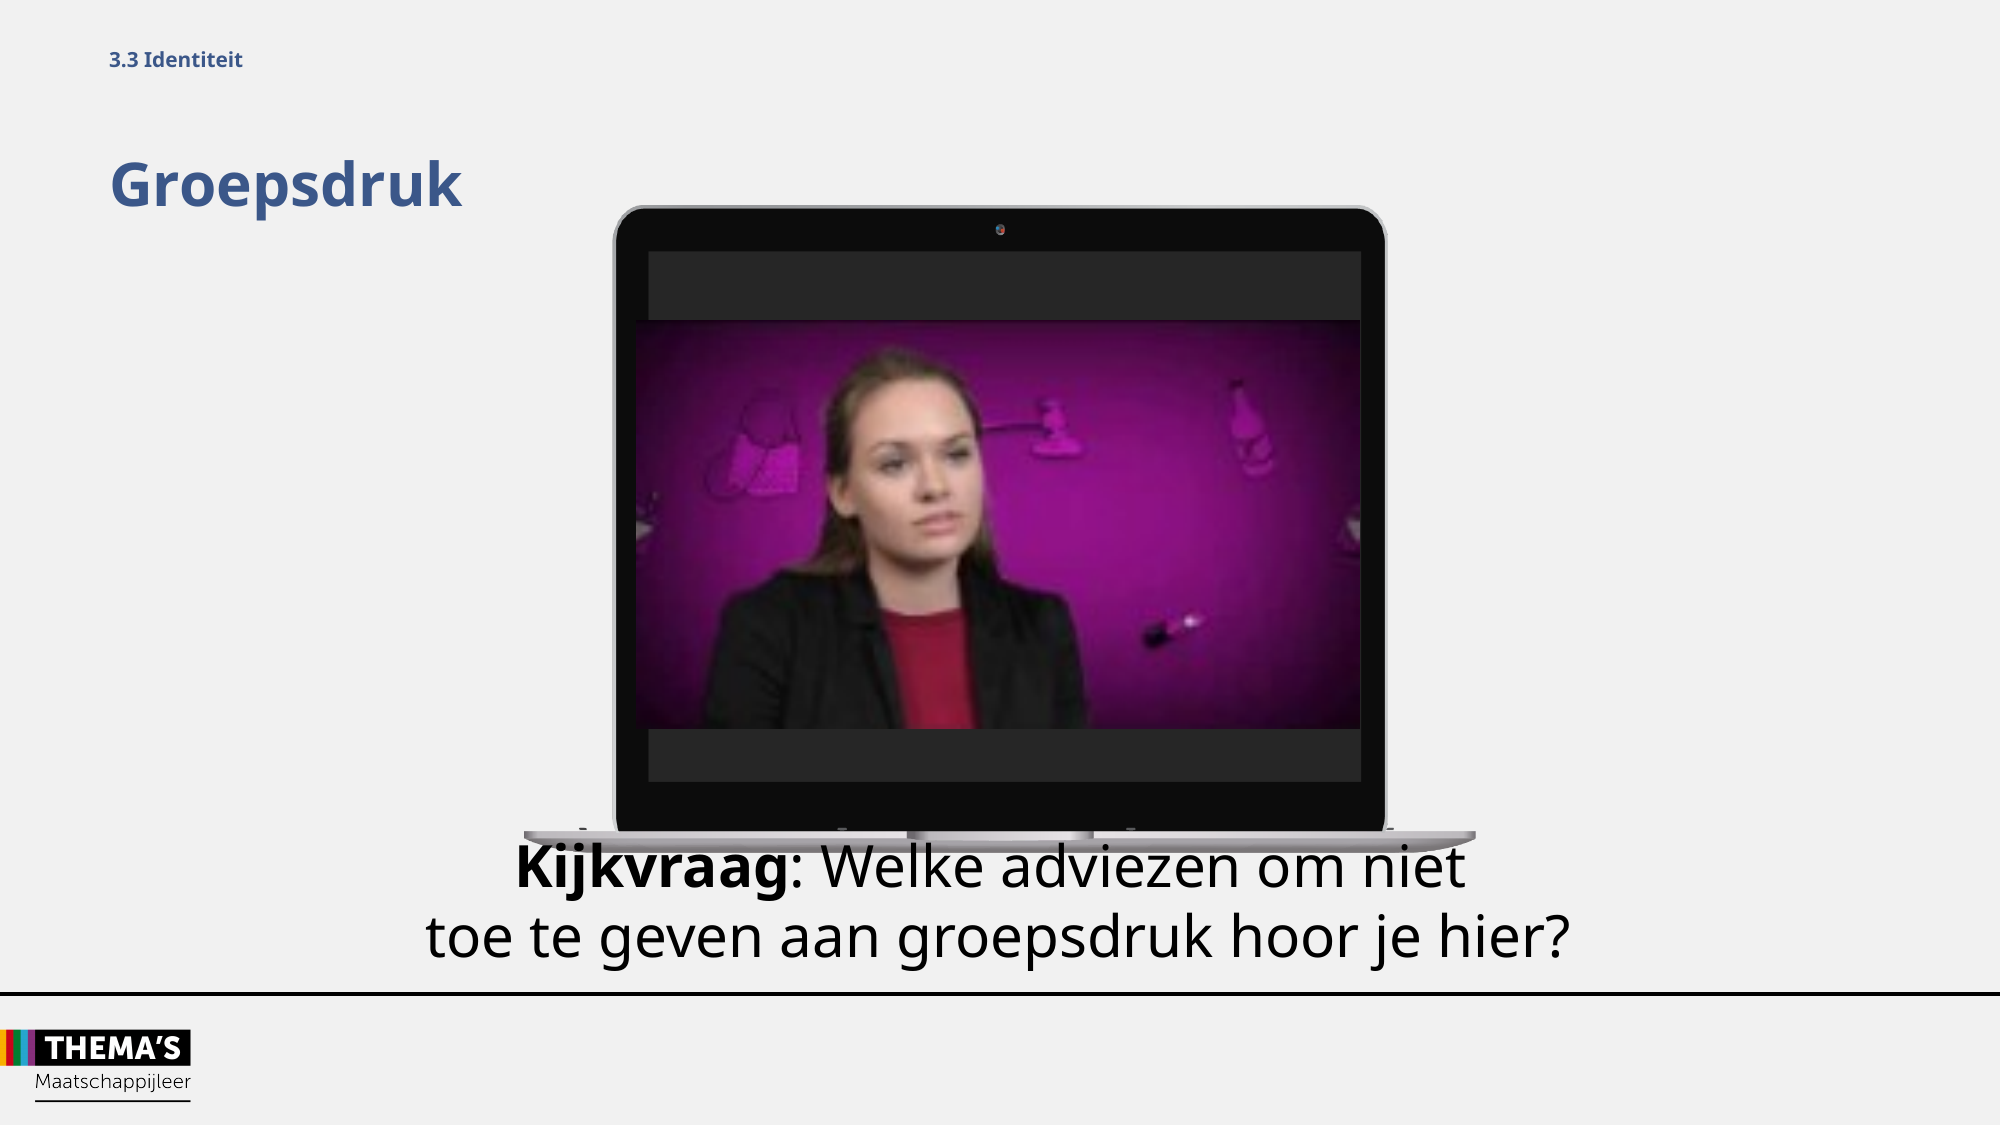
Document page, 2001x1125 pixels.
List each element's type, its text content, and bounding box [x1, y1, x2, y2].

text_box Kijkvraag: Welke adviezen om niet toe te geven aan groepsdruk hoor je hier? [410, 821, 1586, 977]
text_box Groepsdruk [94, 147, 1879, 237]
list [635, 319, 1361, 730]
picture [524, 237, 1476, 821]
list 3.3 Identiteit [94, 33, 941, 88]
picture [0, 993, 203, 1125]
